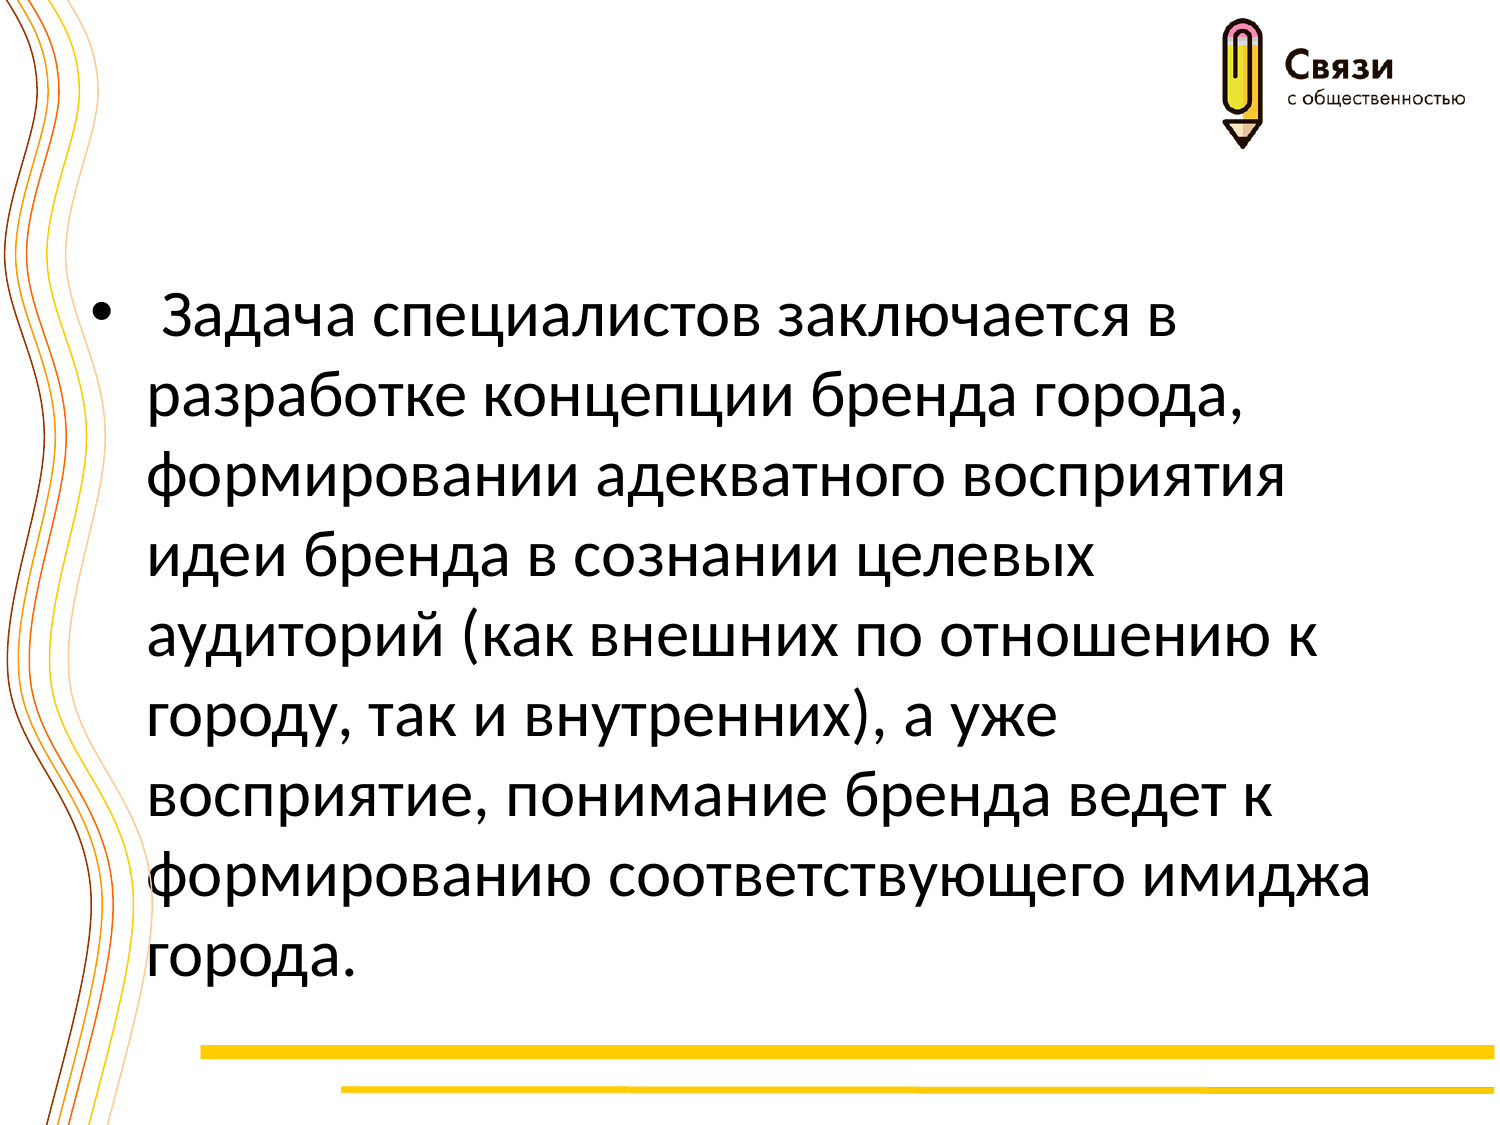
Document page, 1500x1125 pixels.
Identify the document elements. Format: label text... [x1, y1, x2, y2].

picture [199, 1045, 1495, 1059]
picture [339, 1086, 1495, 1095]
picture [1222, 18, 1472, 150]
list Задача специалистов заключается в разработке концепции бренда города, формировании адекватного восприятия идеи бренда в сознании целевых аудиторий (как внешних по отношению к городу, так и внутренних), а уже восприятие, понимание бренда ведет к формированию соответствующего имиджа города. [213, 262, 1425, 1005]
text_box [4, 0, 207, 1125]
